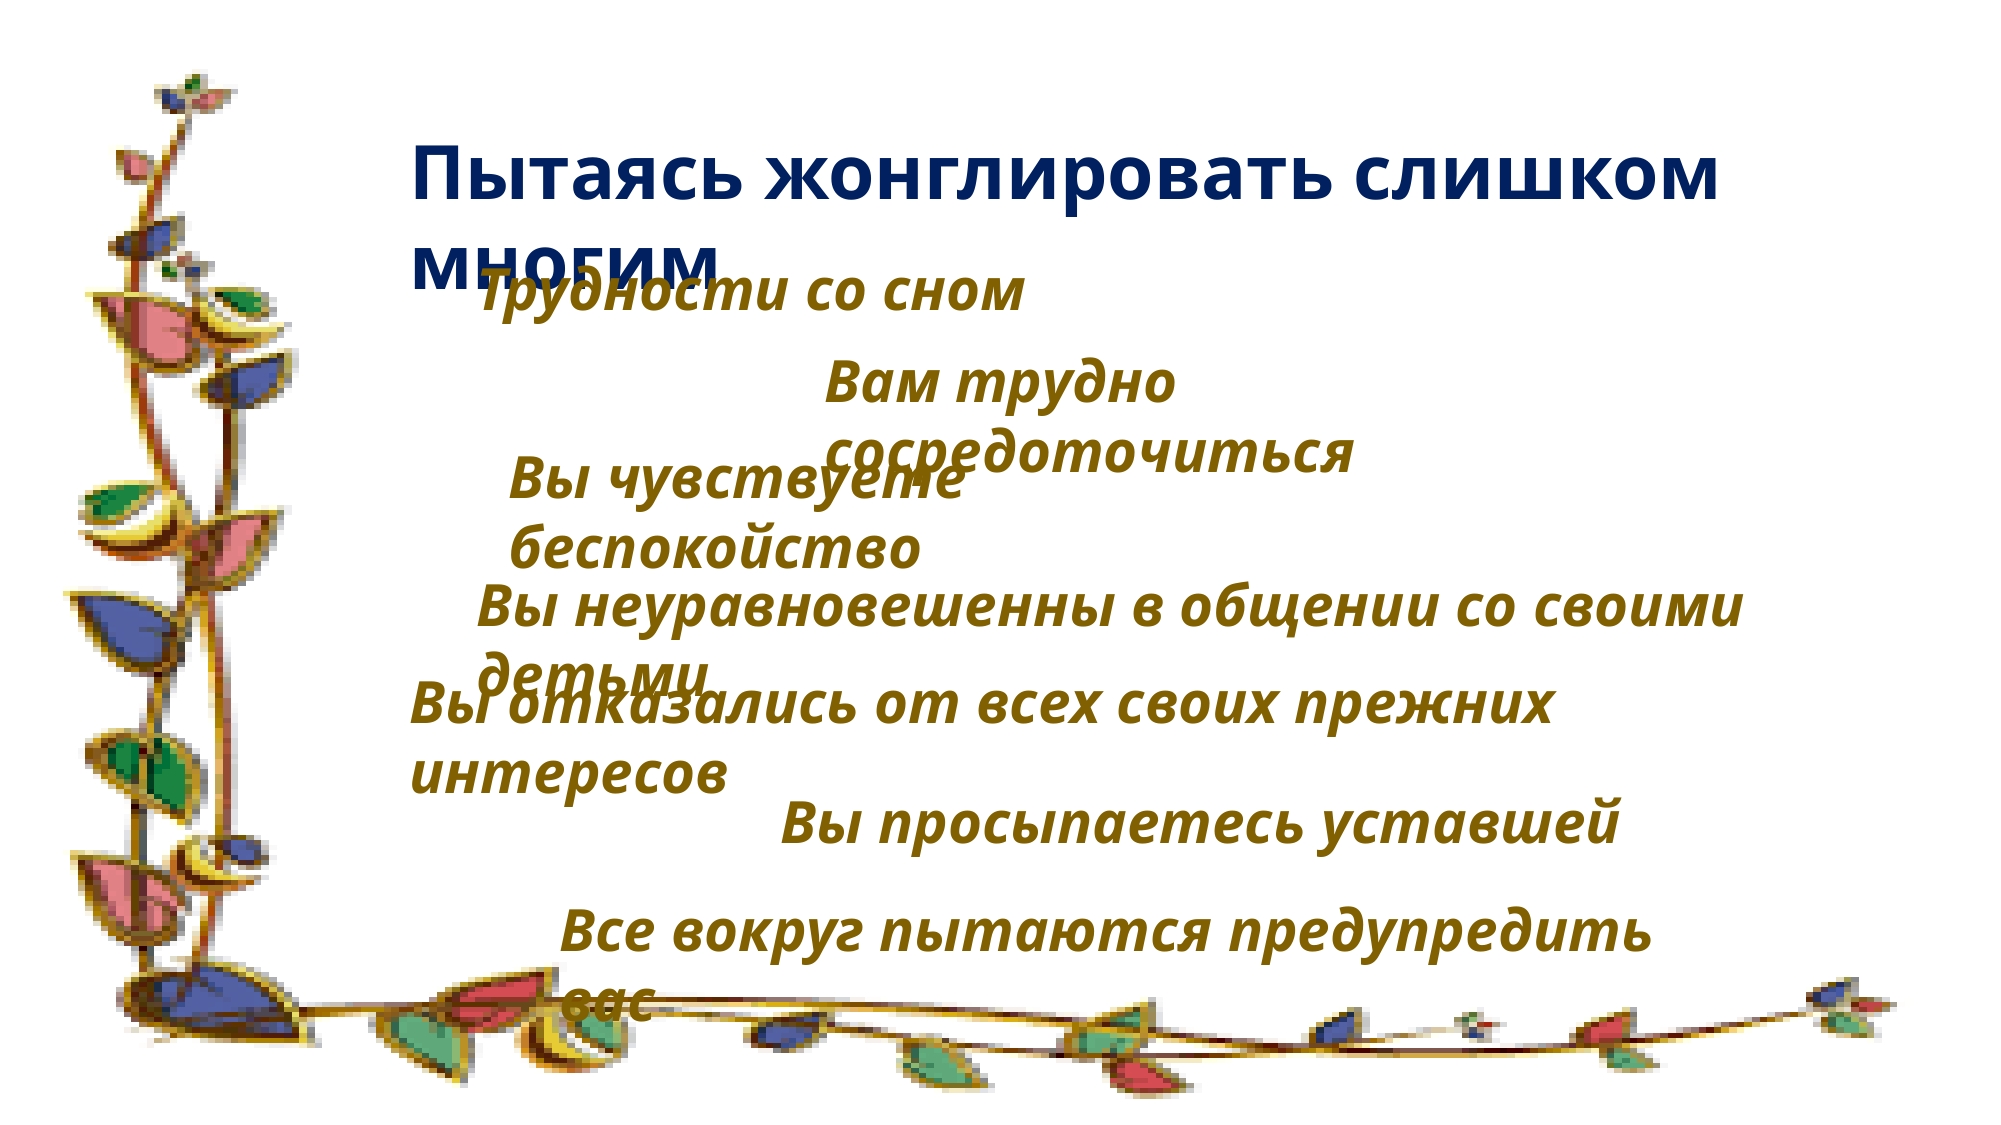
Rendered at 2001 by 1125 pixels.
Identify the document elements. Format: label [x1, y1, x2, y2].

list [63, 59, 1936, 1099]
